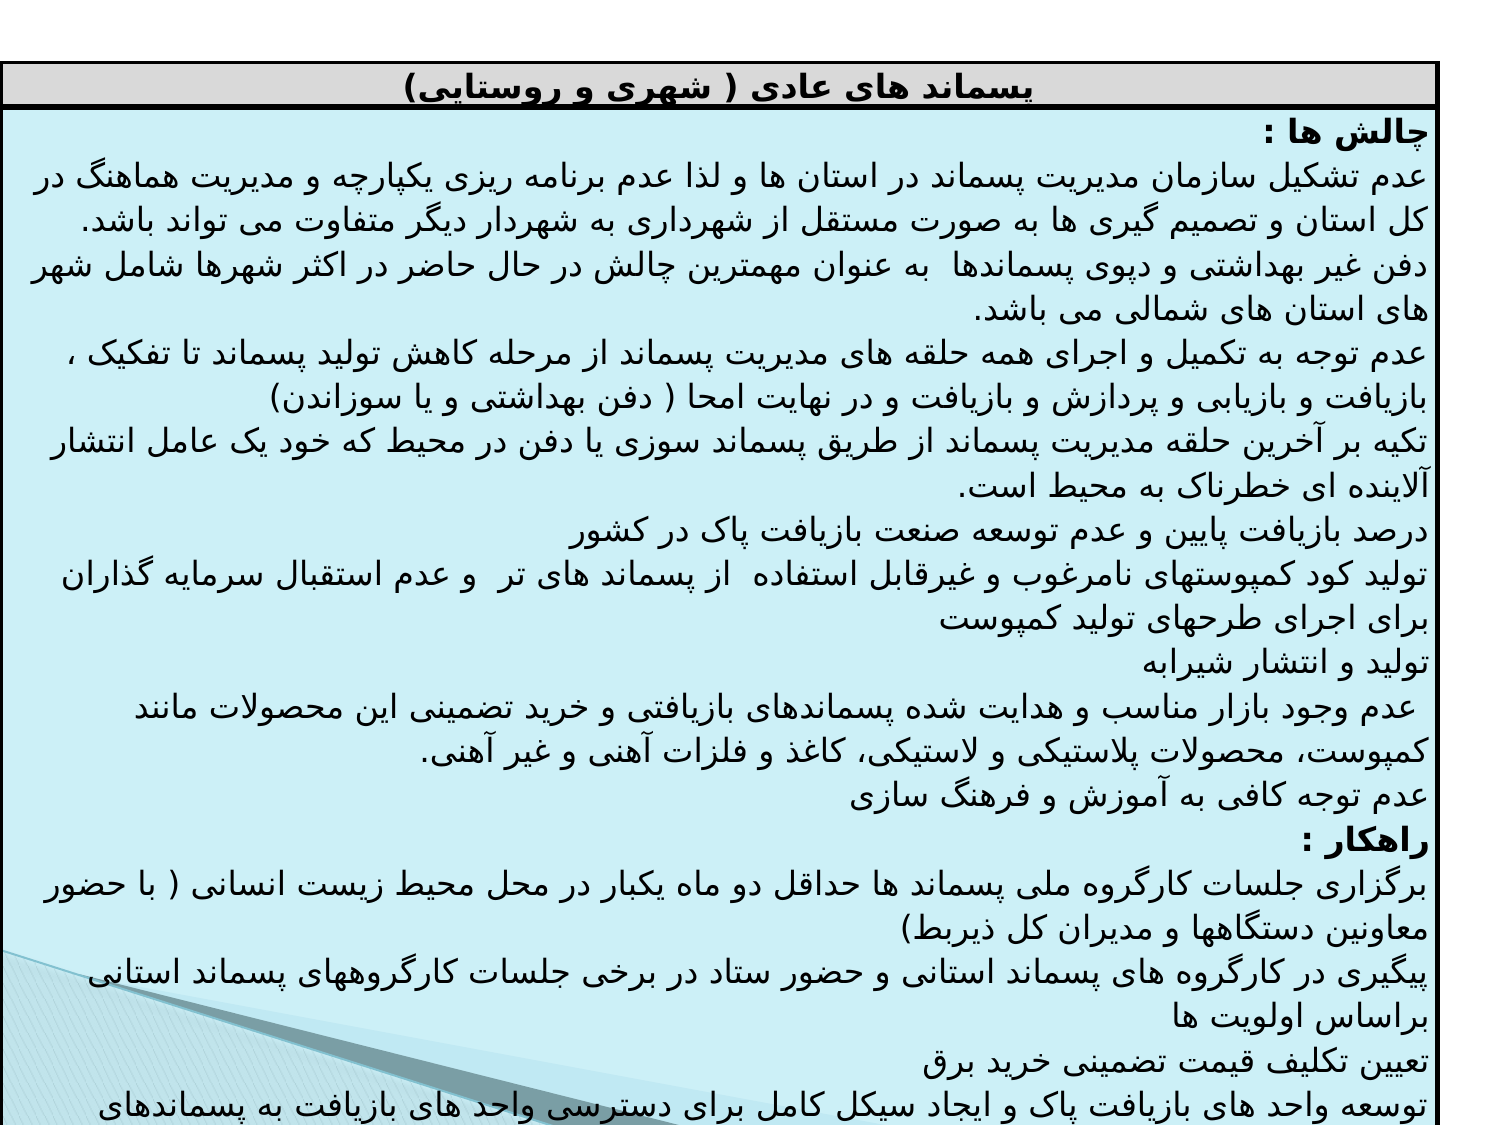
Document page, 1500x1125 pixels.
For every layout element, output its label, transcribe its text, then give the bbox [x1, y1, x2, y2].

table_cell چالش ها : عدم تشکیل سازمان مدیریت پسماند در استان ها و لذا عدم برنامه ریزی یکپارچه و مدیریت هماهنگ در کل استان و تصمیم گیری ها به صورت مستقل از شهرداری به شهردار دیگر متفاوت می تواند باشد. دفن غیر بهداشتی و دپوی پسماندها به عنوان مهمترین چالش در حال حاضر در اکثر شهرها شامل شهر های استان های شمالی می باشد. عدم توجه به تکمیل و اجرای همه حلقه های مدیریت پسماند از مرحله کاهش تولید پسماند تا تفکیک ، بازیافت و بازیابی و پردازش و بازیافت و در نهایت امحا ( دفن بهداشتی و یا سوزاندن) تکیه بر آخرین حلقه مدیریت پسماند از طریق پسماند سوزی یا دفن در محیط که خود یک عامل انتشار آلاینده ای خطرناک به محیط است. درصد بازیافت پایین و عدم توسعه صنعت بازیافت پاک در کشور تولید کود کمپوستهای نامرغوب و غیرقابل استفاده از پسماند های تر و عدم استقبال سرمایه گذاران برای اجرای طرحهای تولید کمپوست تولید و انتشار شیرابه عدم وجود بازار مناسب و هدایت شده پسماندهای بازیافتی و خرید تضمینی این محصولات مانند کمپوست، محصولات پلاستیکی و لاستیکی، کاغذ و فلزات آهنی و غیر آهنی. عدم توجه کافی به آموزش و فرهنگ سازی راهکار : برگزاری جلسات کارگروه ملی پسماند ها حداقل دو ماه یکبار در محل محیط زیست انسانی ( با حضور معاونین دستگاهها و مدیران کل ذیربط) پیگیری در کارگروه های پسماند استانی و حضور ستاد در برخی جلسات کارگروههای پسماند استانی براساس اولویت ها تعیین تکلیف قیمت تضمینی خرید برق توسعه واحد های بازیافت پاک و ایجاد سیکل کامل برای دسترسی واحد های بازیافت به پسماندهای تولیدی در حو.زه شهر ها و روستاها توقف تخلیه و دپوی پسماندها در محیط های طبیعی به خصوص در شهرهای شمالی راه اندازی واحد های کمپوست در استانمهای شمالی ( پیشنهادات بصورت مشرو.ح در گزارش آورده شده ست) [3, 110, 1435, 1125]
table_header پسماند های عادی ( شهری و روستایی) [3, 64, 1435, 104]
